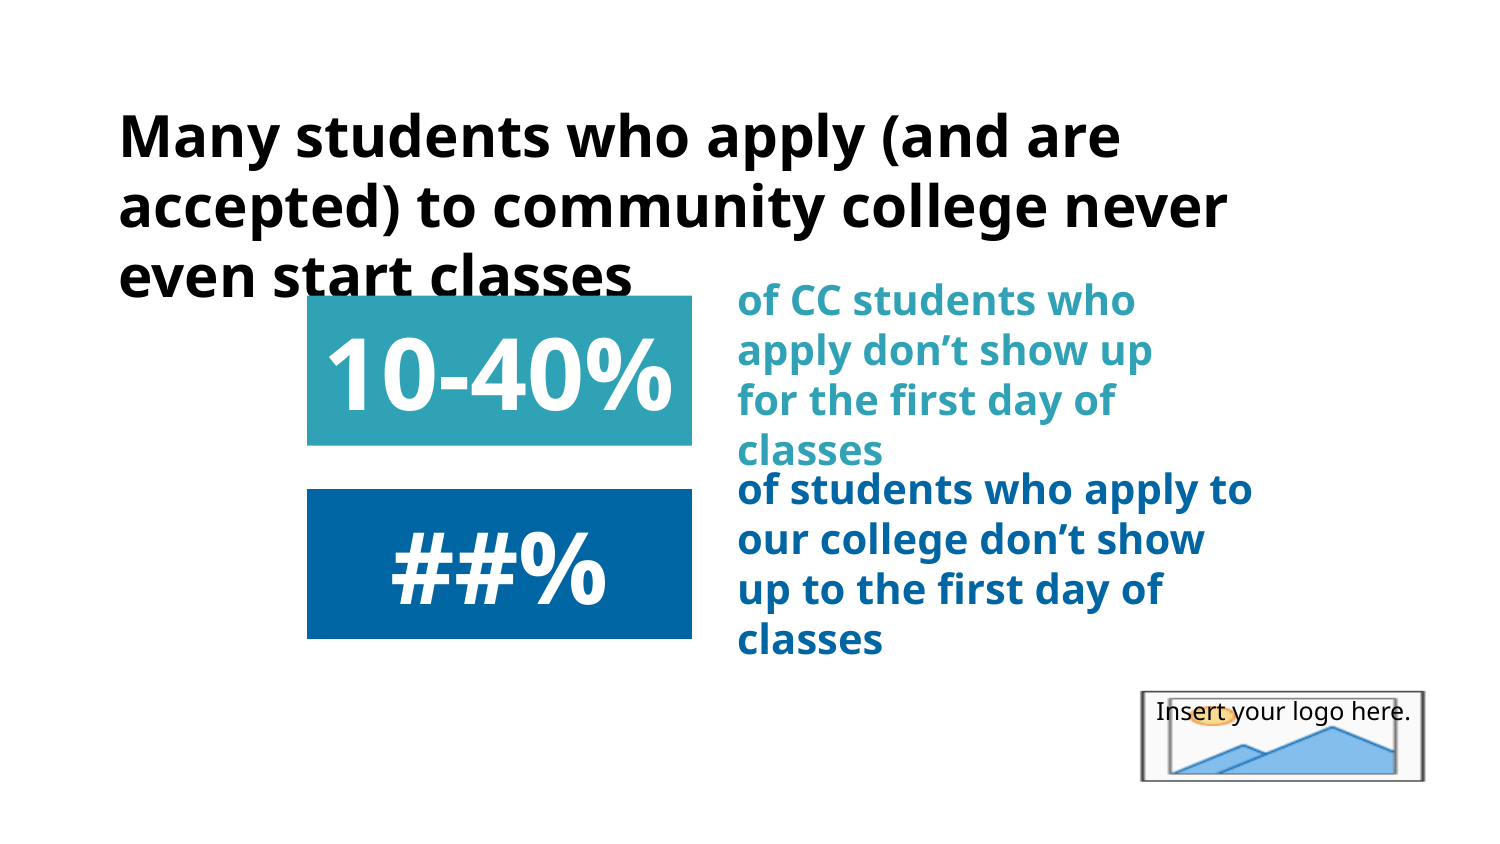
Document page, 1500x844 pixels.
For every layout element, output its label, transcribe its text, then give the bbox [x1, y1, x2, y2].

text_box 10-40% [307, 295, 692, 446]
text_box of students who apply to our college don’t show up to the first day of classes [722, 489, 1284, 636]
title Many students who apply (and are accepted) to community college never even start classes [107, 93, 1390, 234]
text_box of CC students who apply don’t show up for the first day of classes [722, 300, 1238, 448]
text_box ##% [307, 489, 692, 639]
picture [1131, 687, 1437, 787]
